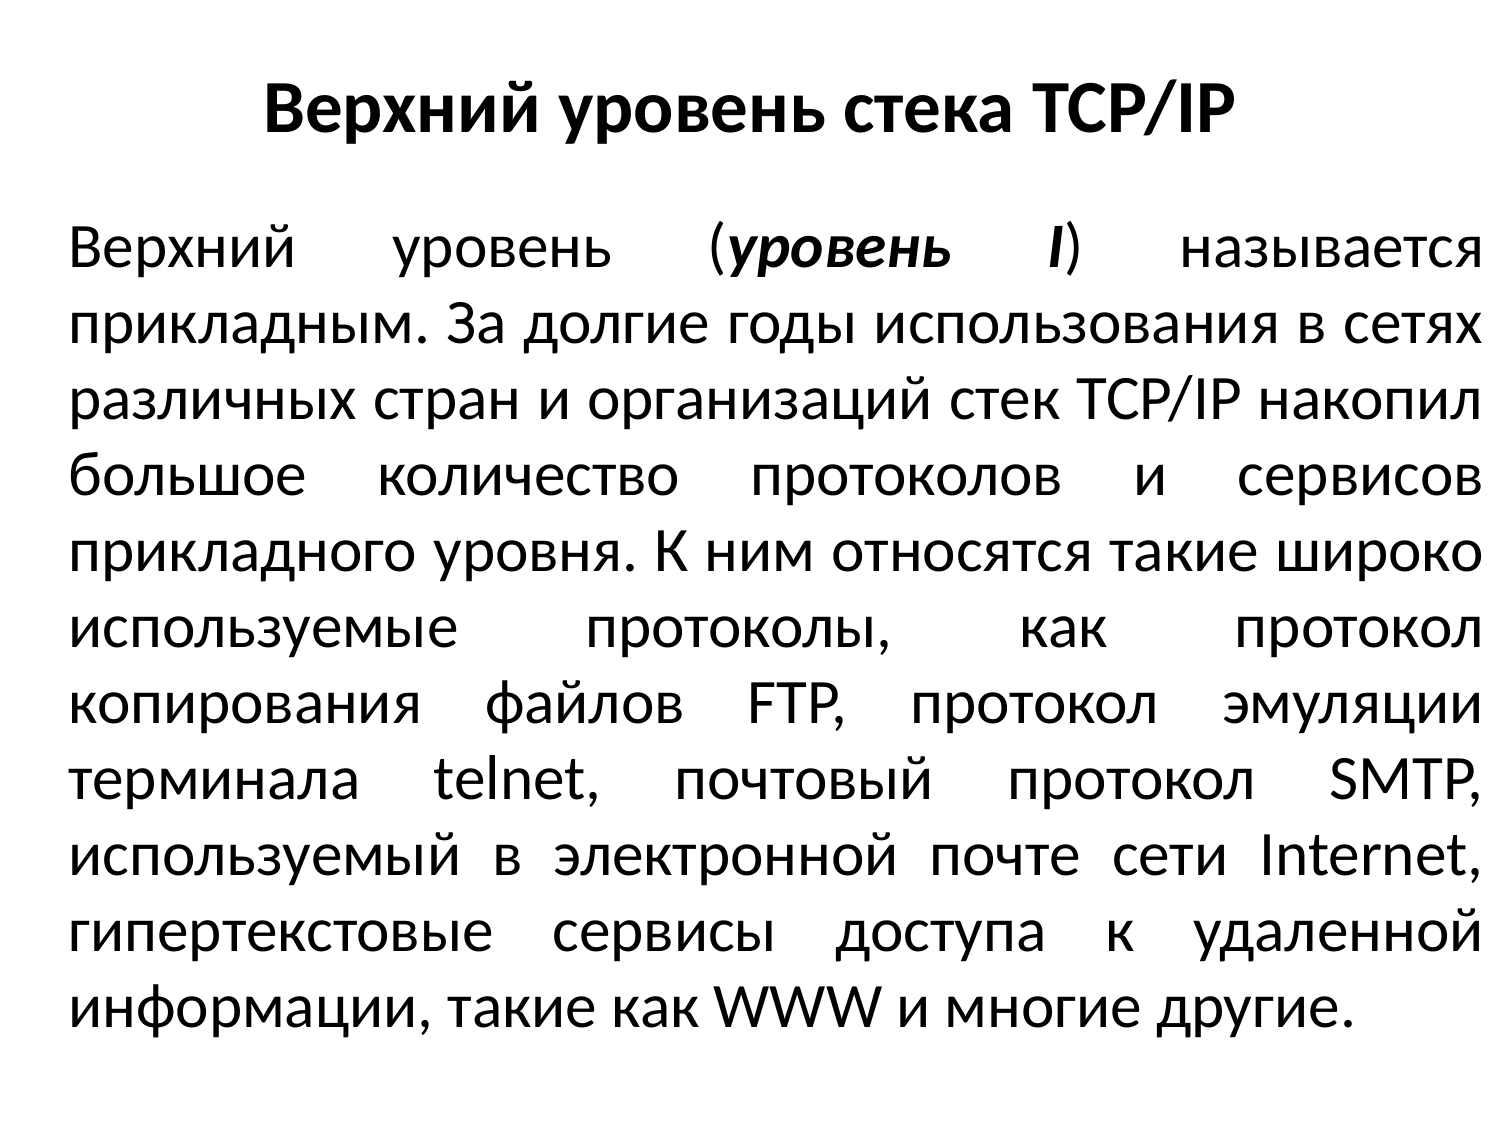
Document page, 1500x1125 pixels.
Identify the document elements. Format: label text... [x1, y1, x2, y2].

title Верхний уровень стека TCP/IP [75, 45, 1425, 161]
list Верхний уровень (уровень I) называется прикладным. За долгие годы использования в сетях различных стран и организаций стек TCP/IP накопил большое количество протоколов и сервисов прикладного уровня. К ним относятся такие широко используемые протоколы, как протокол копирования файлов FTP, протокол эмуляции терминала telnet, почтовый протокол SMTP, используемый в электронной почте сети Internet, гипертекстовые сервисы доступа к удаленной информации, такие как WWW и многие другие. [0, 196, 1500, 1125]
